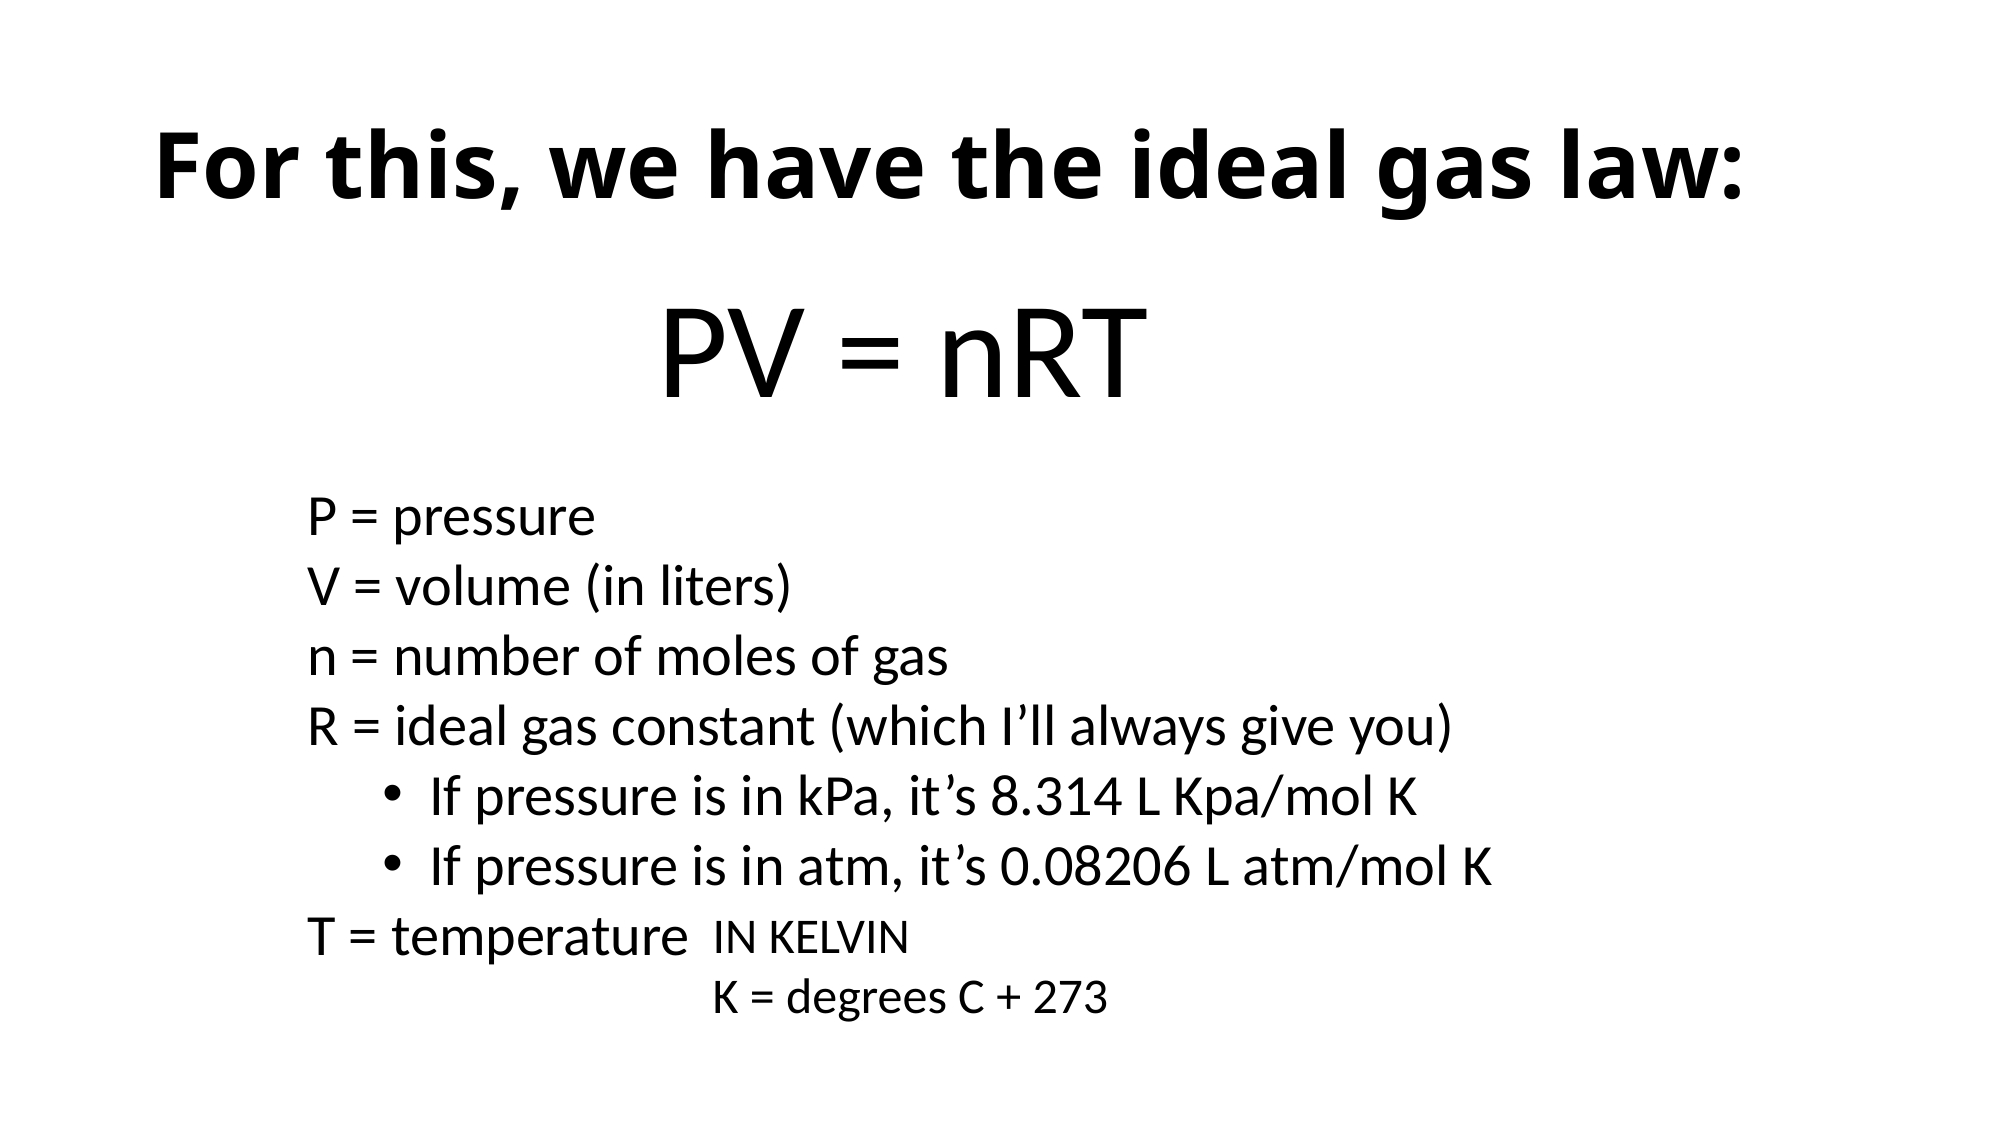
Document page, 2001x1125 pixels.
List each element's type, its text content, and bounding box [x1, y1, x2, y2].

text_box P = pressure V = volume (in liters) n = number of moles of gas R = ideal gas constant (which I’ll always give you) If pressure is in kPa, it’s 8.314 L Kpa/mol K If pressure is in atm, it’s 0.08206 L atm/mol K T = temperature [292, 469, 1560, 975]
title For this, we have the ideal gas law: [137, 59, 1863, 278]
text_box IN KELVIN K = degrees C + 273 [697, 896, 1220, 1032]
text_box PV = nRT [642, 252, 1948, 433]
